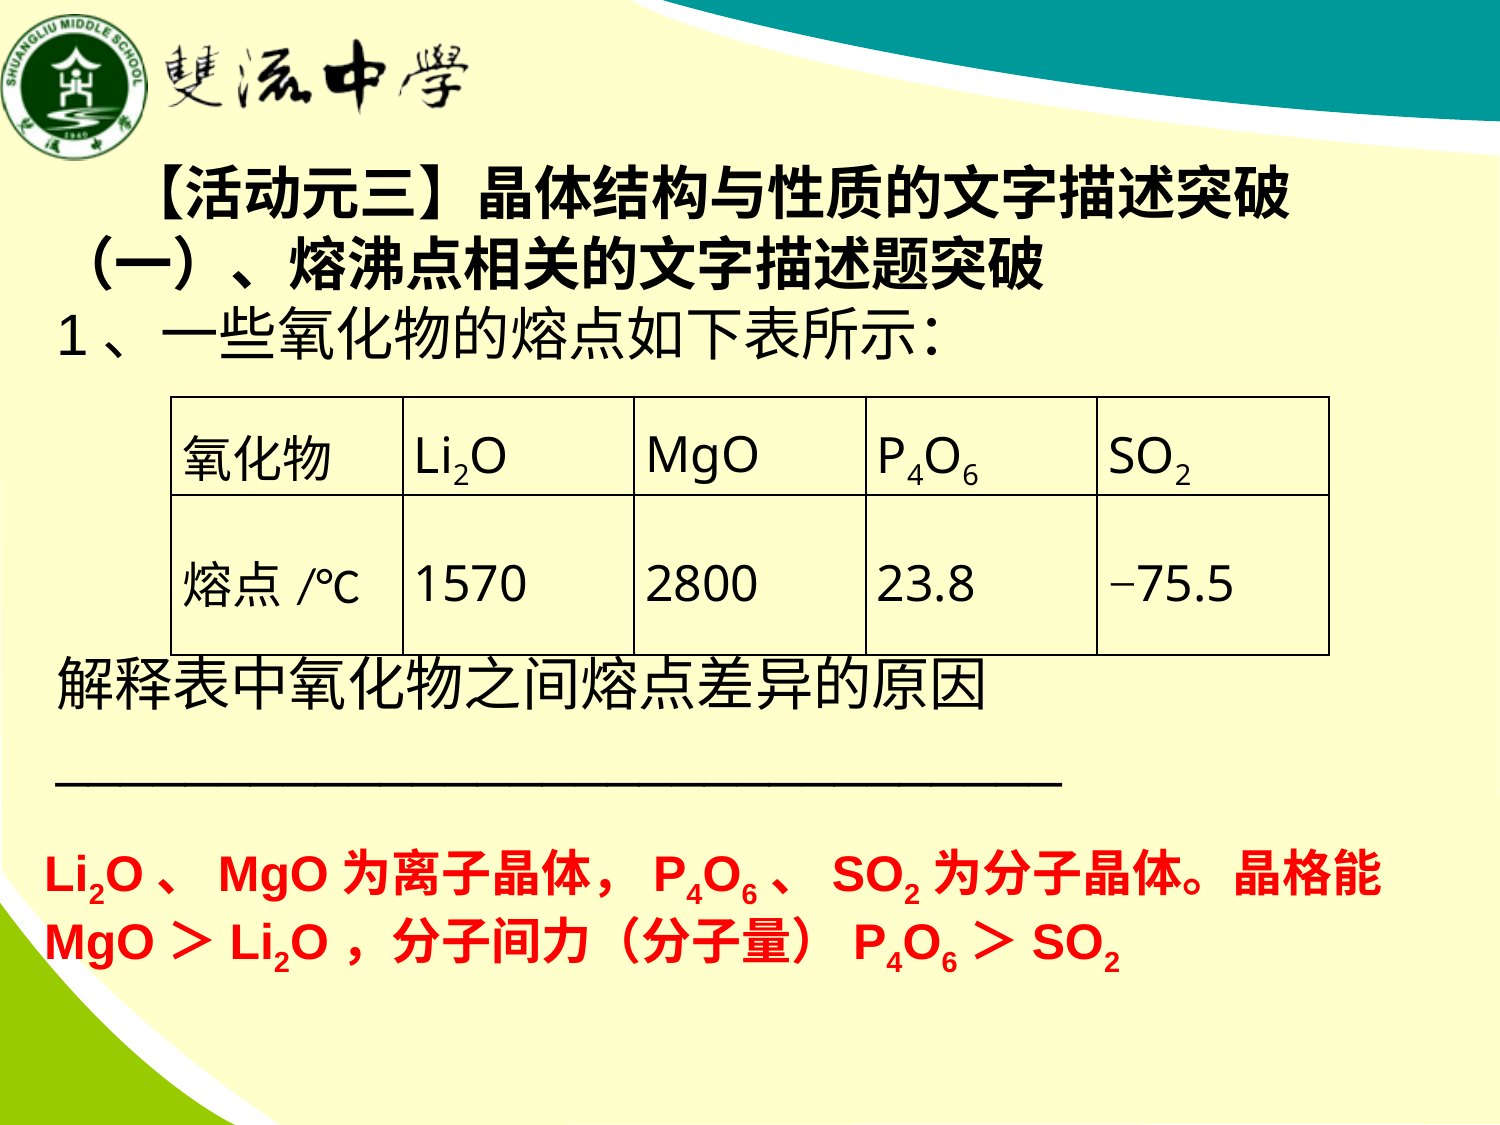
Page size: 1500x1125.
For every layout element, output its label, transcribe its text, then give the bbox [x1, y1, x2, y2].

text_box 【活动元三】晶体结构与性质的文字描述突破 [112, 149, 1471, 234]
table_header MgO [635, 398, 865, 494]
table_header Li2O [404, 398, 633, 494]
table_header 氧化物 [172, 398, 402, 494]
text_box （一）、熔沸点相关的文字描述题突破 1、一些氧化物的熔点如下表所示： 解释表中氧化物之间熔点差异的原因_______________________________ [41, 219, 1500, 1005]
table_cell −75.5 [1098, 496, 1328, 654]
picture [159, 21, 491, 138]
table_cell 2800 [635, 496, 865, 654]
table_cell 23.8 [867, 496, 1096, 654]
table_cell 熔点/°C [172, 496, 402, 654]
table_header P4O6 [867, 398, 1096, 494]
picture [0, 14, 148, 161]
table_header SO2 [1098, 398, 1328, 494]
text_box Li2O、MgO为离子晶体，P4O6、SO2为分子晶体。晶格能MgO＞Li2O，分子间力（分子量）P4O6＞SO2 [29, 834, 1424, 986]
table_cell 1570 [404, 496, 633, 654]
